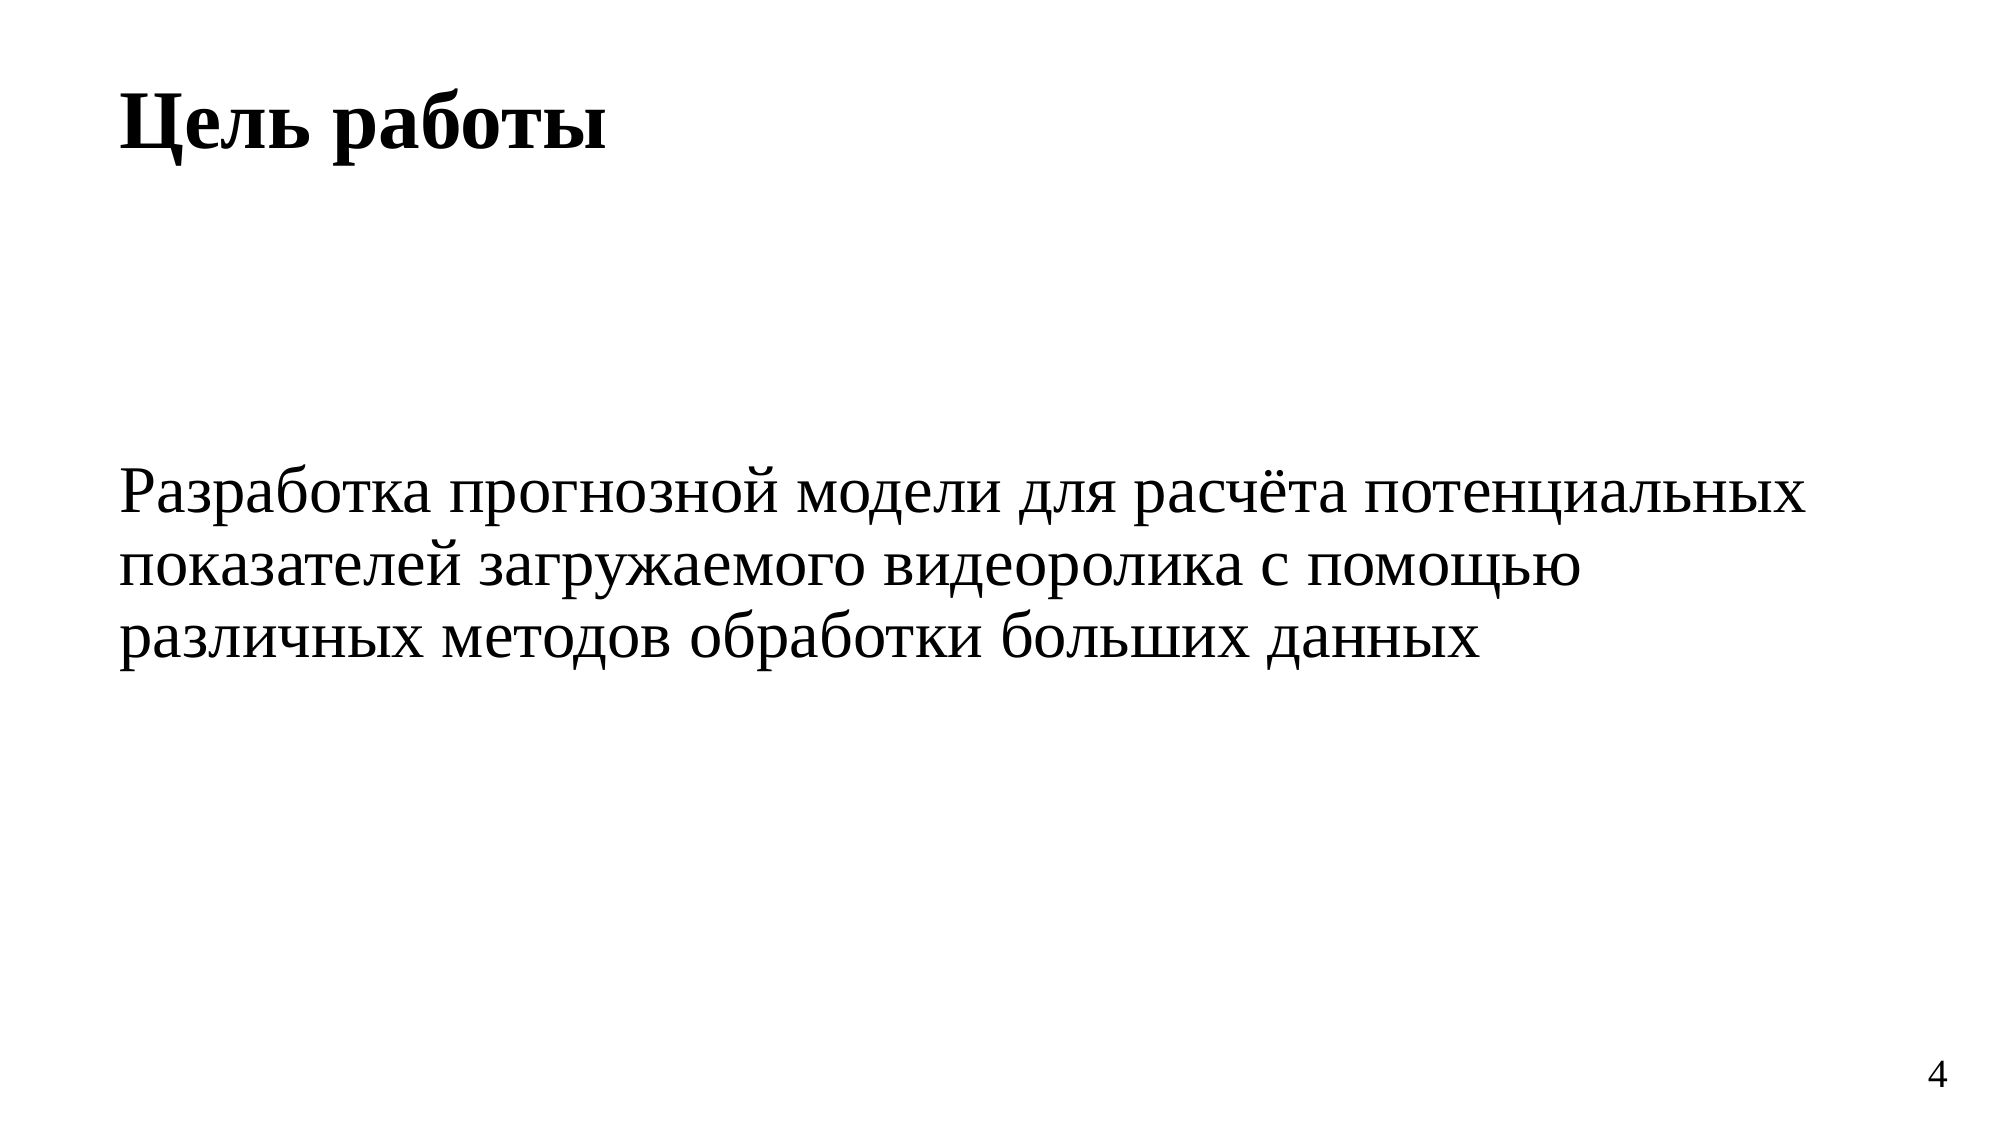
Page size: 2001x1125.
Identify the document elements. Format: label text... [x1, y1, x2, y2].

title Разработка прогнозной модели для расчёта потенциальных показателей загружаемого видеоролика с помощью различных методов обработки больших данных [104, 419, 1855, 679]
text_box Цель работы [104, 58, 1597, 173]
text_box 4 [1893, 1044, 1983, 1104]
